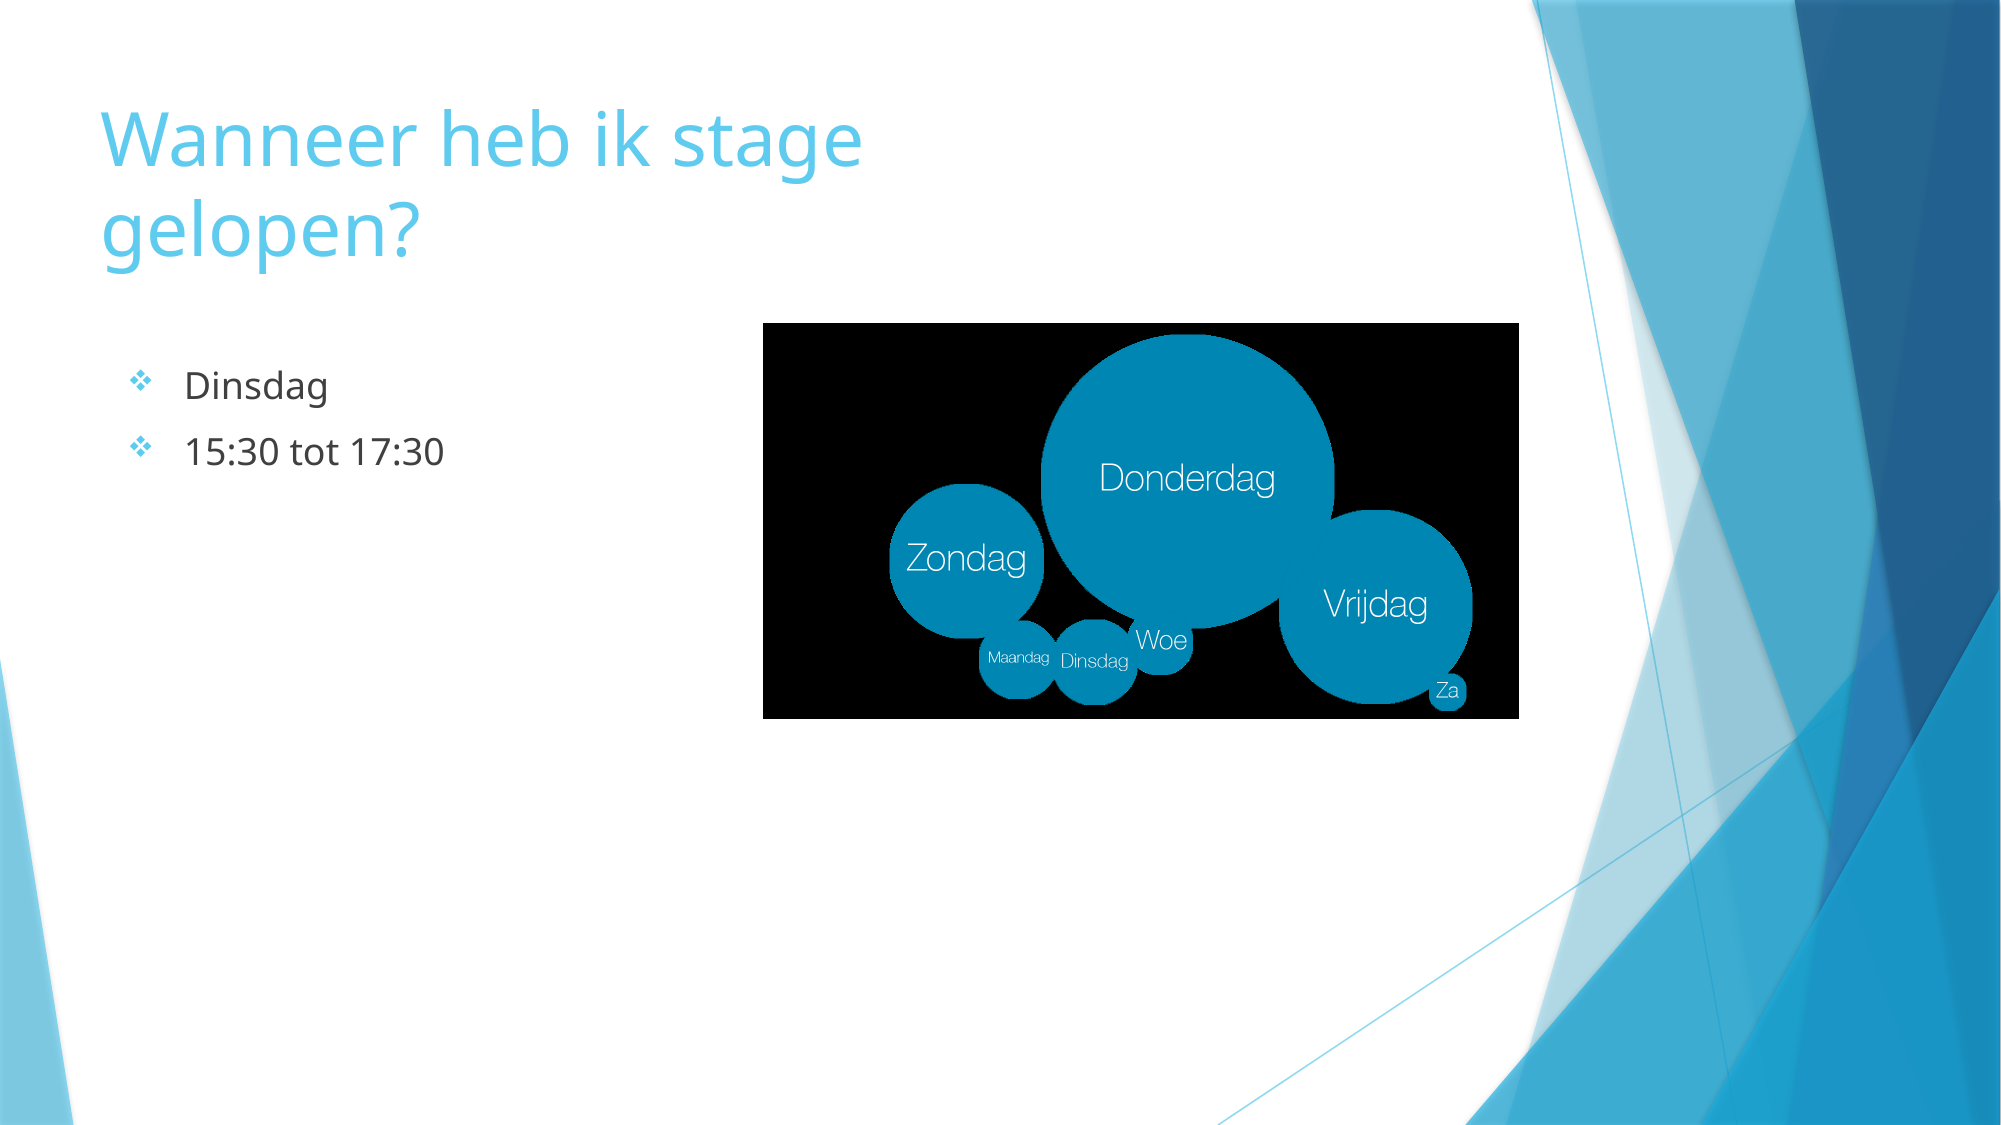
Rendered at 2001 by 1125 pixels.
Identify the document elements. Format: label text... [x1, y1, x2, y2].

picture [762, 323, 1519, 719]
list Dinsdag 15:30 tot 17:30 [112, 354, 723, 939]
title Wanneer heb ik stage gelopen? [85, 73, 1168, 290]
